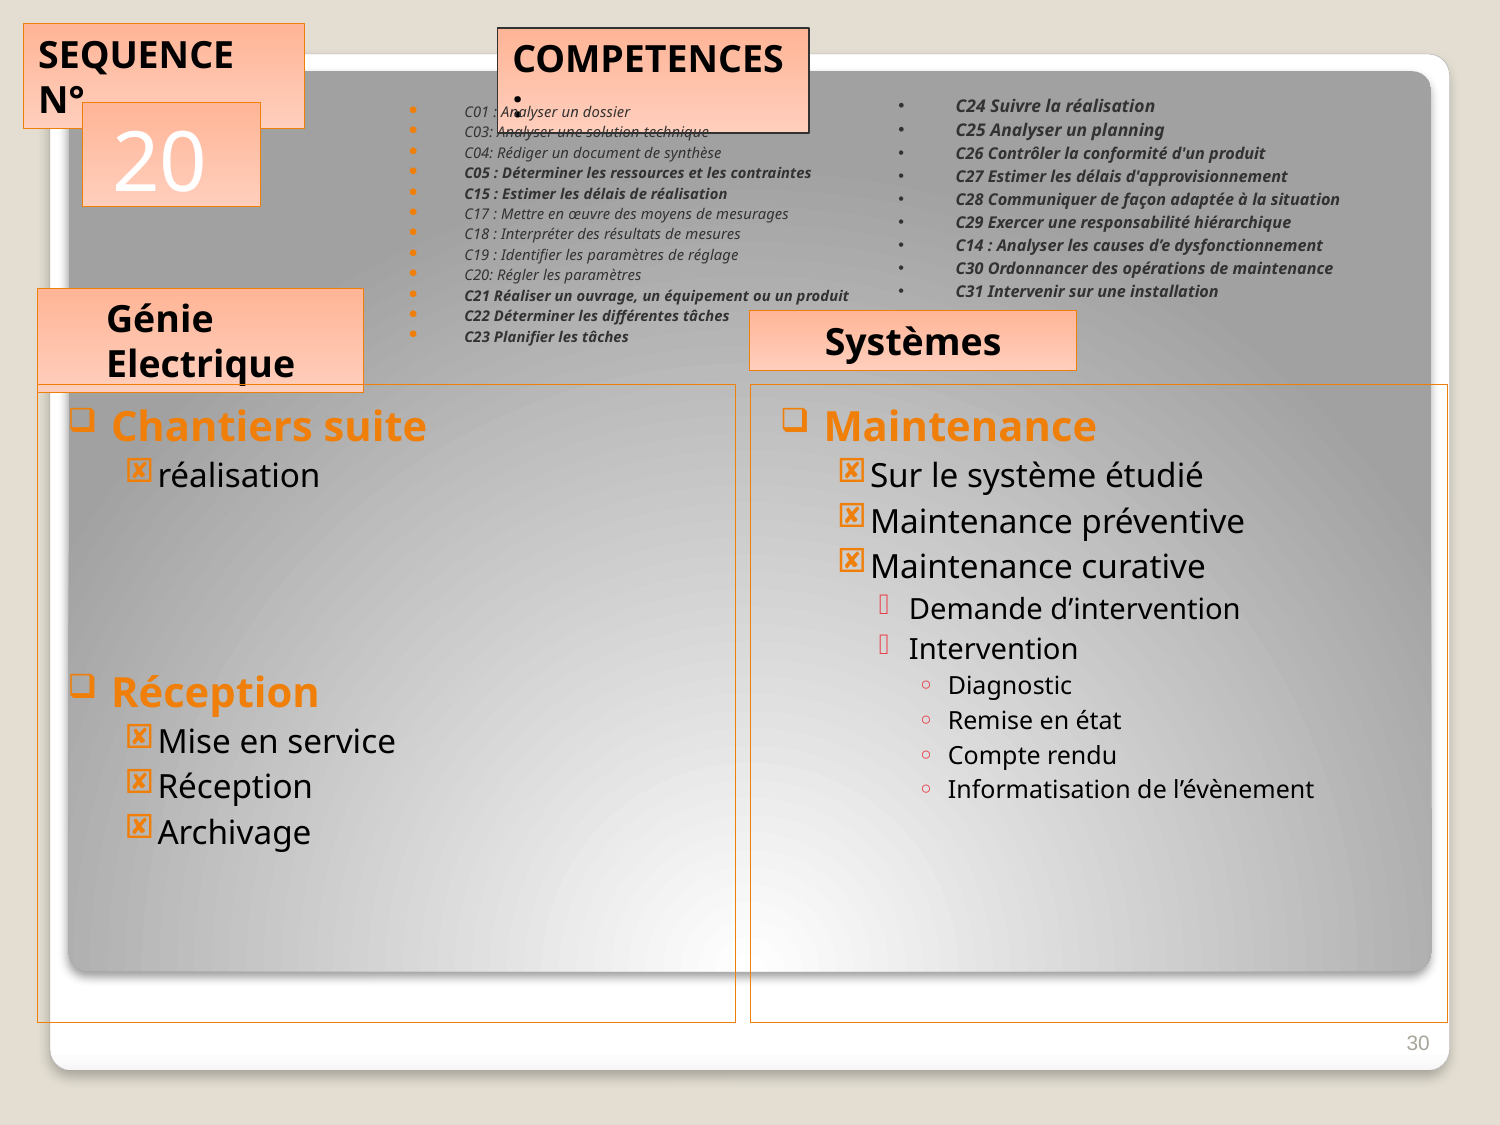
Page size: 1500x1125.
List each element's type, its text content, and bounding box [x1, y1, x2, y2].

list 20 [82, 102, 261, 207]
list C01 : Analyser un dossier C03: Analyser une solution technique C04: Rédiger un document de synthèse C05 : Déterminer les ressources et les contraintes C15 : Estimer les délais de réalisation C17 : Mettre en œuvre des moyens de mesurages C18 : Interpréter des résultats de mesures C19 : Identifier les paramètres de réglage C20: Régler les paramètres C21 Réaliser un ouvrage, un équipement ou un produit C22 Déterminer les différentes tâches C23 Planifier les tâches [378, 87, 899, 355]
list Maintenance Sur le système étudié Maintenance préventive Maintenance curative Demande d’intervention Intervention Diagnostic Remise en état Compte rendu Informatisation de l’évènement [750, 384, 1448, 1023]
slide_number 30 [1369, 1002, 1445, 1063]
text_box C24 Suivre la réalisation C25 Analyser un planning C26 Contrôler la conformité d'un produit C27 Estimer les délais d'approvisionnement C28 Communiquer de façon adaptée à la situation C29 Exercer une responsabilité hiérarchique C14 : Analyser les causes d’e dysfonctionnement C30 Ordonnancer des opérations de maintenance C31 Intervenir sur une installation [883, 87, 1463, 311]
list Chantiers suite réalisation Réception Mise en service Réception Archivage [37, 384, 736, 1023]
